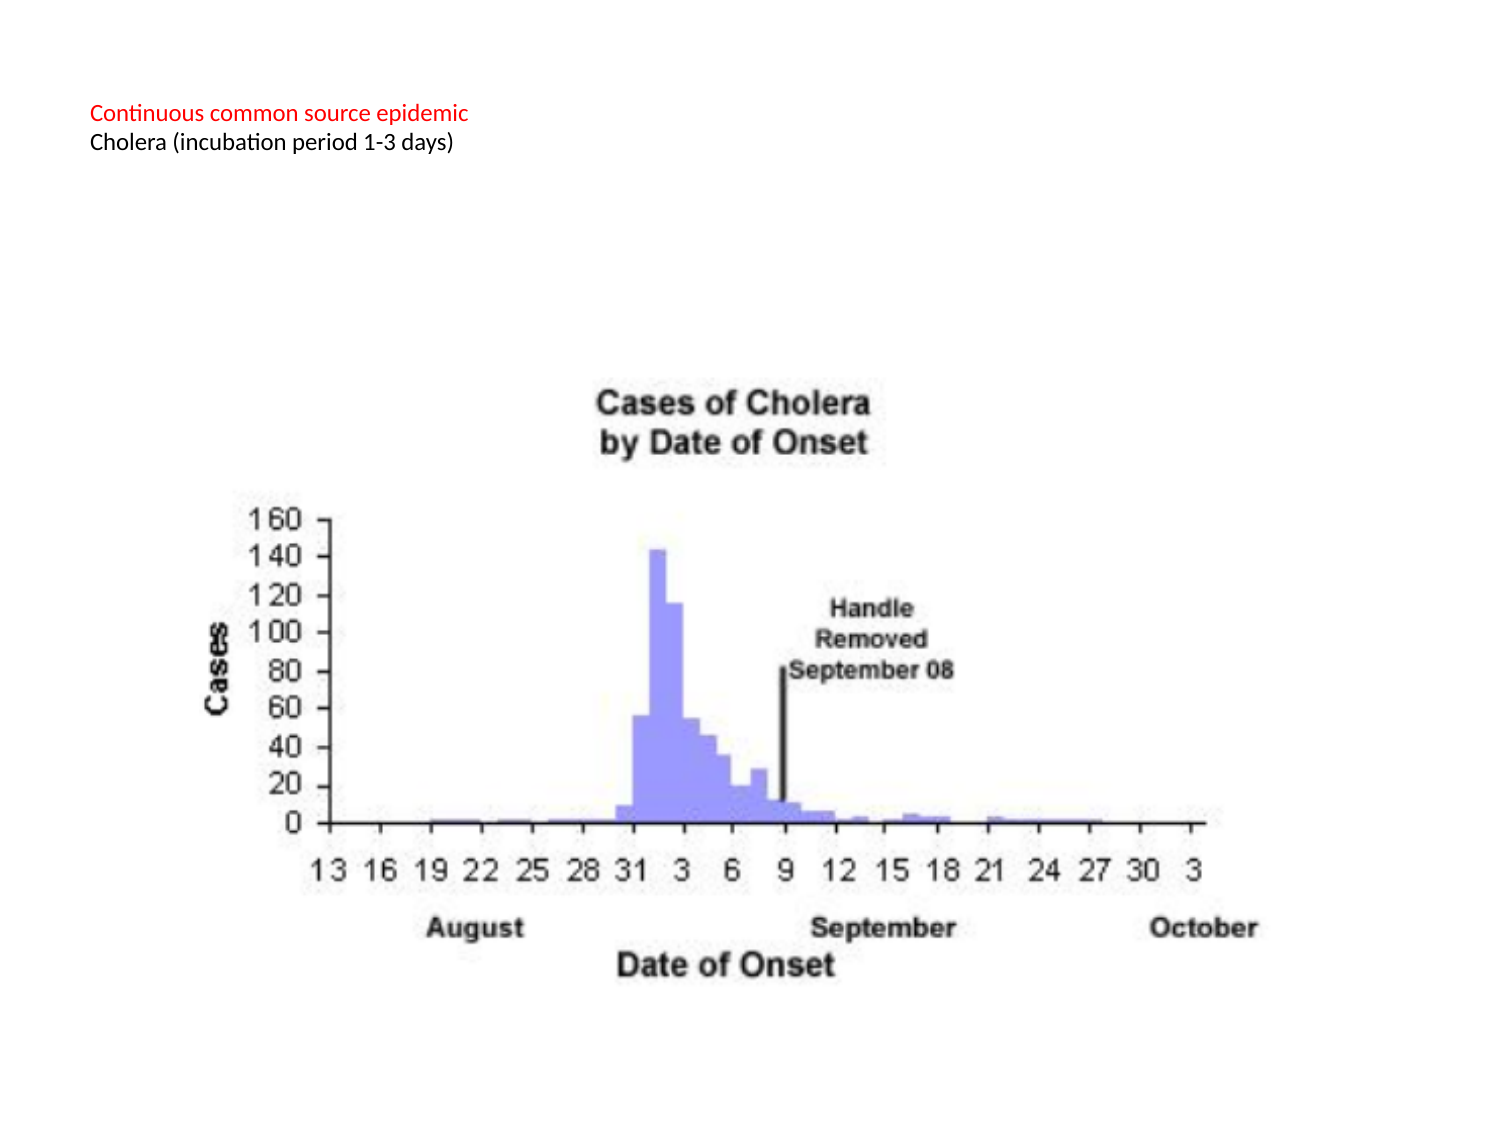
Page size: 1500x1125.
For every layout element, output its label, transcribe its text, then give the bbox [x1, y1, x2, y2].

picture [199, 362, 1301, 1012]
title Continuous common source epidemic Cholera (incubation period 1-3 days) [75, 87, 1425, 213]
